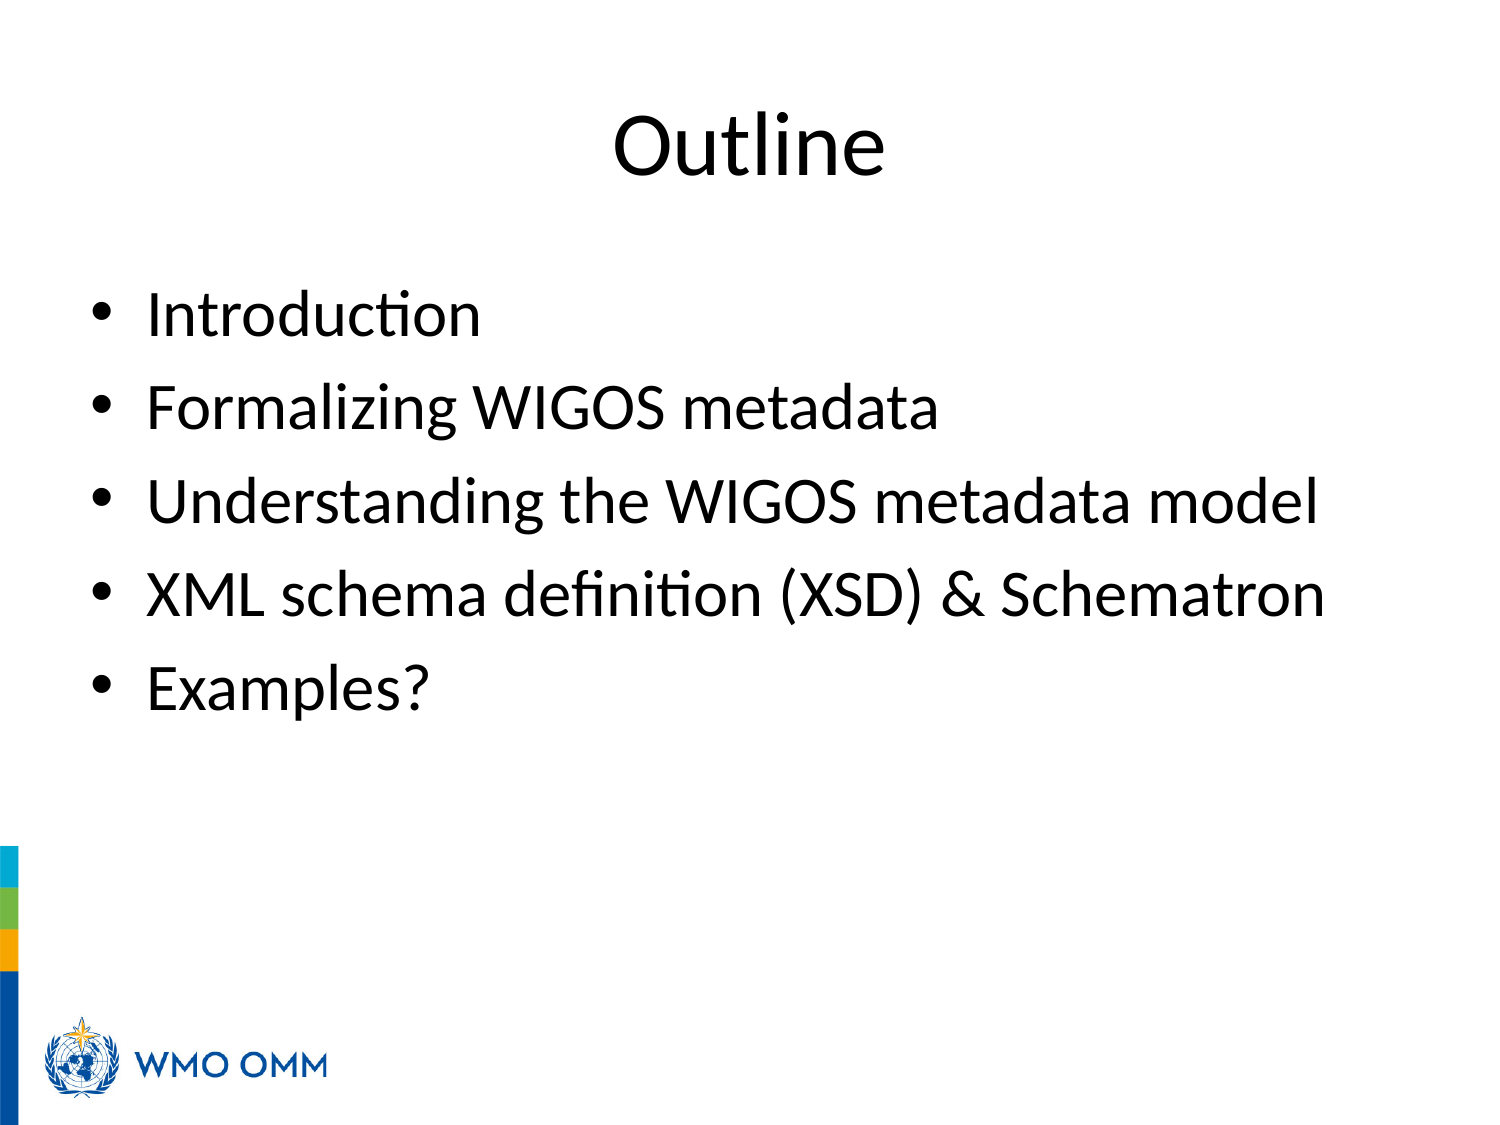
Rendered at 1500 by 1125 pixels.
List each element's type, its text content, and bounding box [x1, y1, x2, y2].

title Outline [75, 45, 1425, 233]
list Introduction Formalizing WIGOS metadata Understanding the WIGOS metadata model XML schema definition (XSD) & Schematron Examples? [75, 262, 1425, 1005]
picture [0, 845, 327, 1125]
